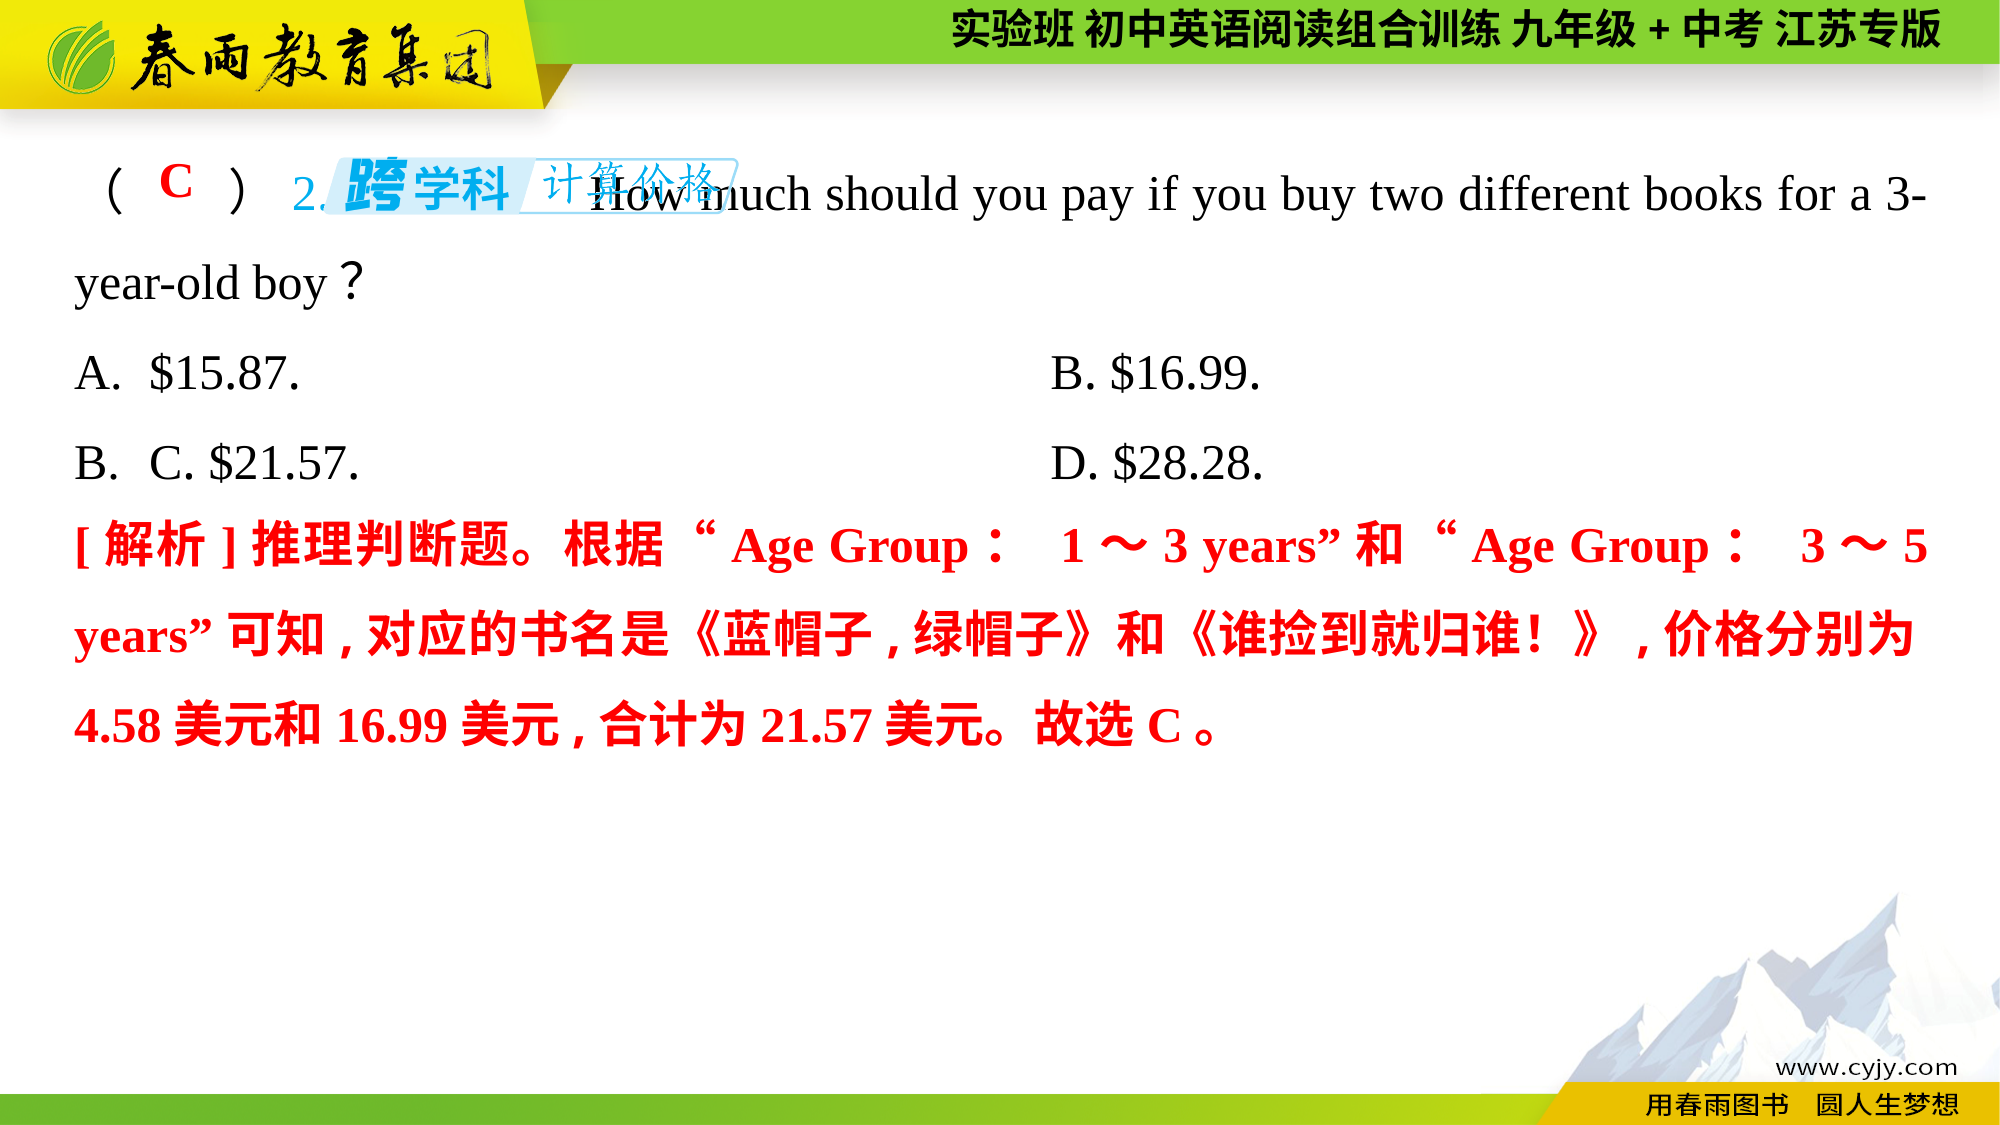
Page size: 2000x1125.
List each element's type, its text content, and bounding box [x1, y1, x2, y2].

list （ ）2. How much should you pay if you buy two different books for a 3-year-old boy？ $15.87. B. $16.99. C. $21.57. D. $28.28. [59, 122, 1944, 475]
text_box [解析]推理判断题。根据“Age Group： 1～3 years”和“Age Group： 3～5 years”可知,对应的书名是《蓝帽子,绿帽子》和《谁捡到就归谁！》,价格分别为4.58美元和16.99美元,合计为21.57美元。故选C。 [59, 475, 1944, 761]
text_box C [143, 140, 210, 216]
picture [0, 0, 2000, 1125]
